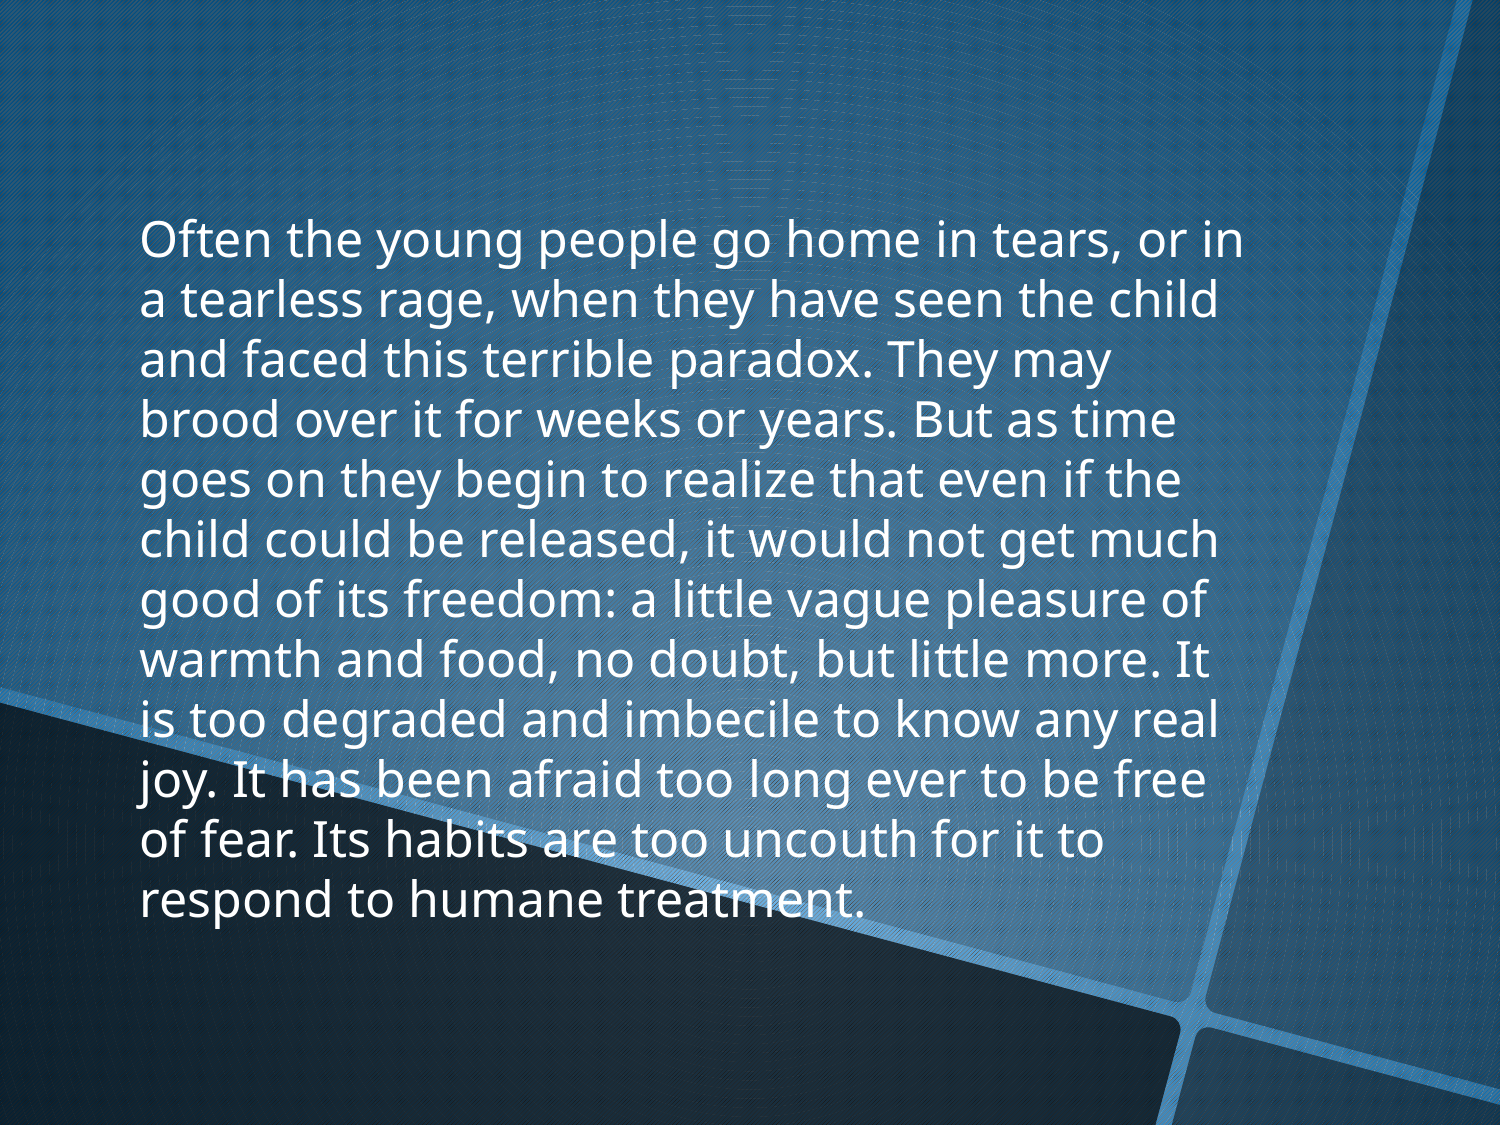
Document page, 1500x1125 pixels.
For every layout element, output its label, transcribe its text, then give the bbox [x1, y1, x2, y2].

text_box Often the young people go home in tears, or in a tearless rage, when they have seen the child and faced this terrible paradox. They may brood over it for weeks or years. But as time goes on they begin to realize that even if the child could be released, it would not get much good of its freedom: a little vague pleasure of warmth and food, no doubt, but little more. It is too degraded and imbecile to know any real joy. It has been afraid too long ever to be free of fear. Its habits are too uncouth for it to respond to humane treatment. [124, 199, 1263, 935]
